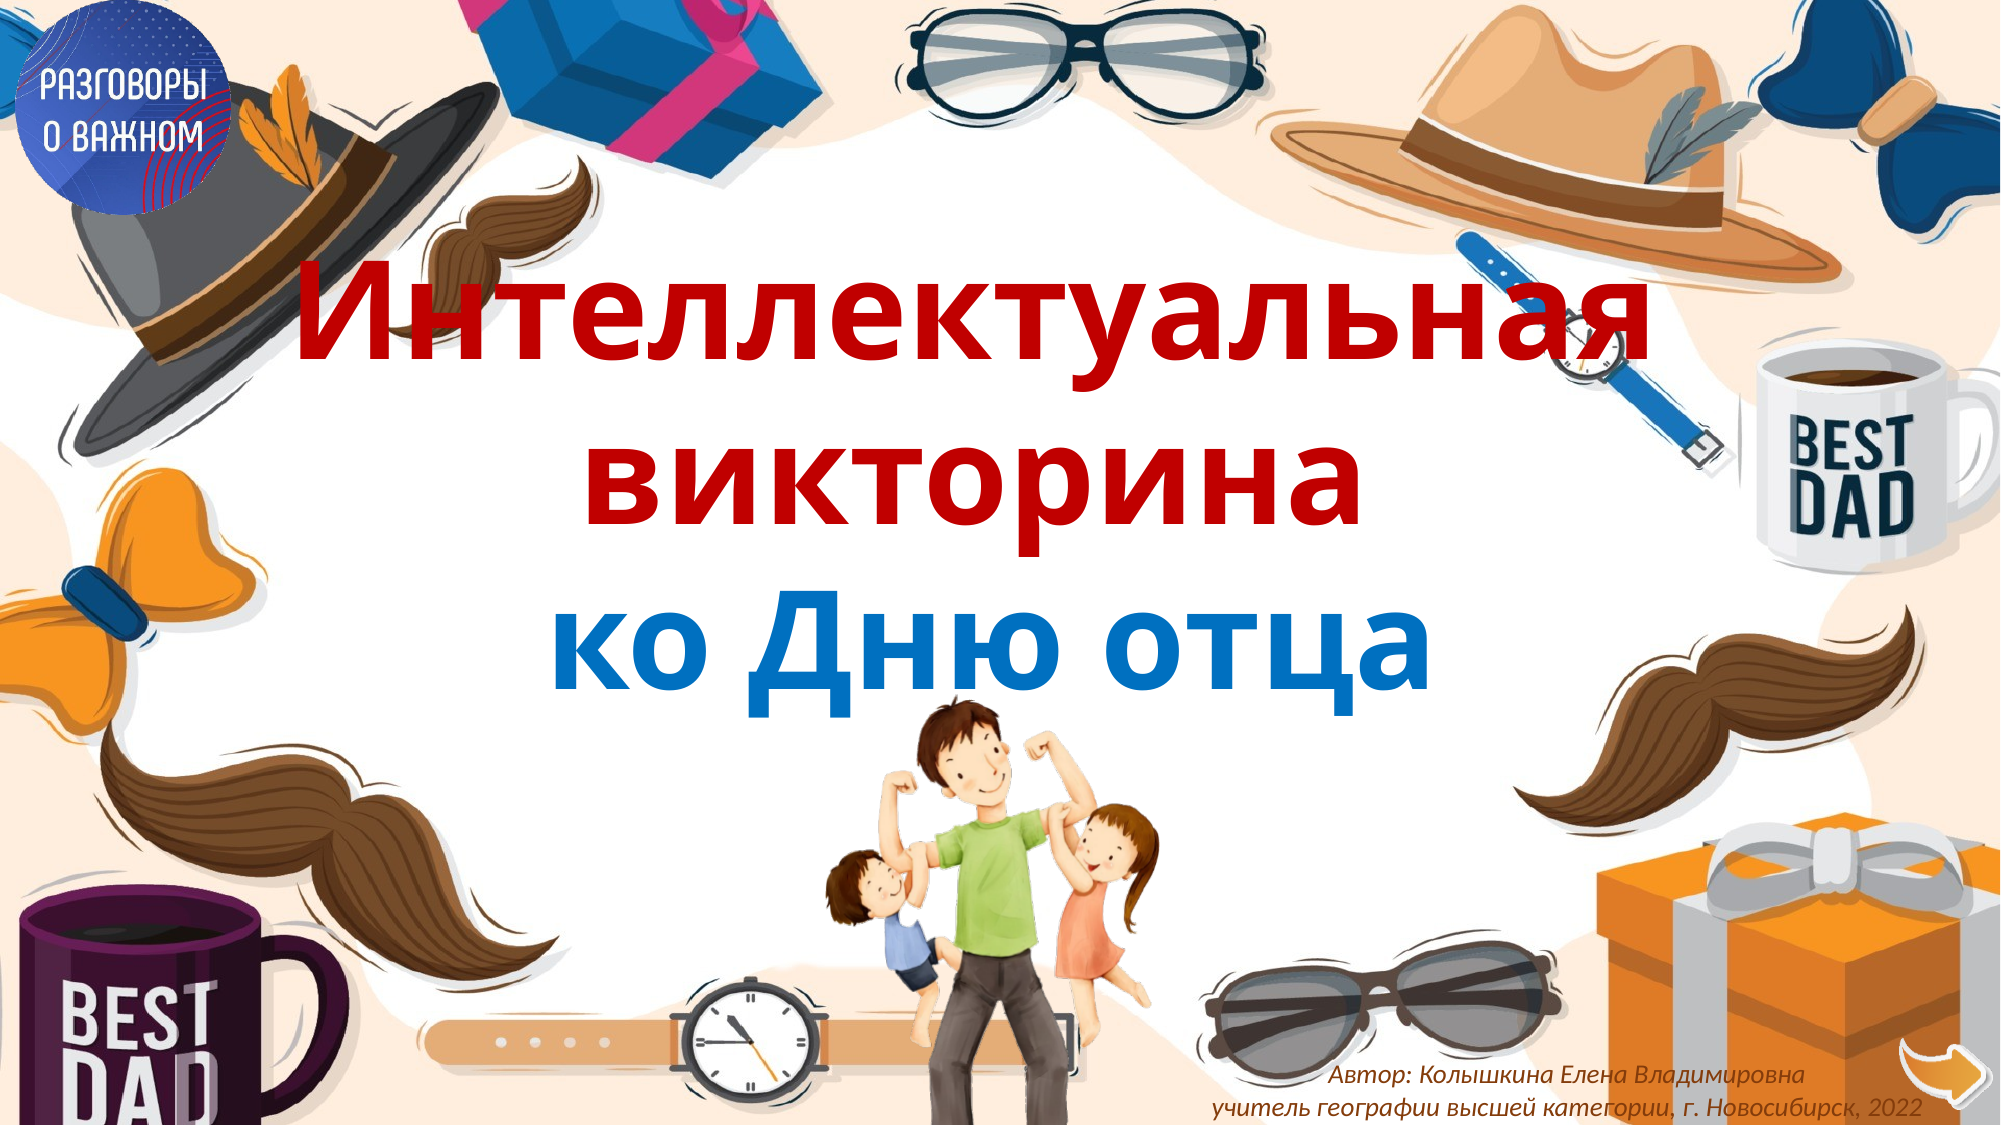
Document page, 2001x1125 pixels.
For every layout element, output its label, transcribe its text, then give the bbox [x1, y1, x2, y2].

text_box Автор: Колышкина Елена Владимировна учитель географии высшей категории, г. Новосибирск, 2022 [1186, 1049, 1948, 1125]
picture [0, 0, 2001, 1125]
text_box Интеллектуальная викторина ко Дню отца [246, 214, 1738, 725]
